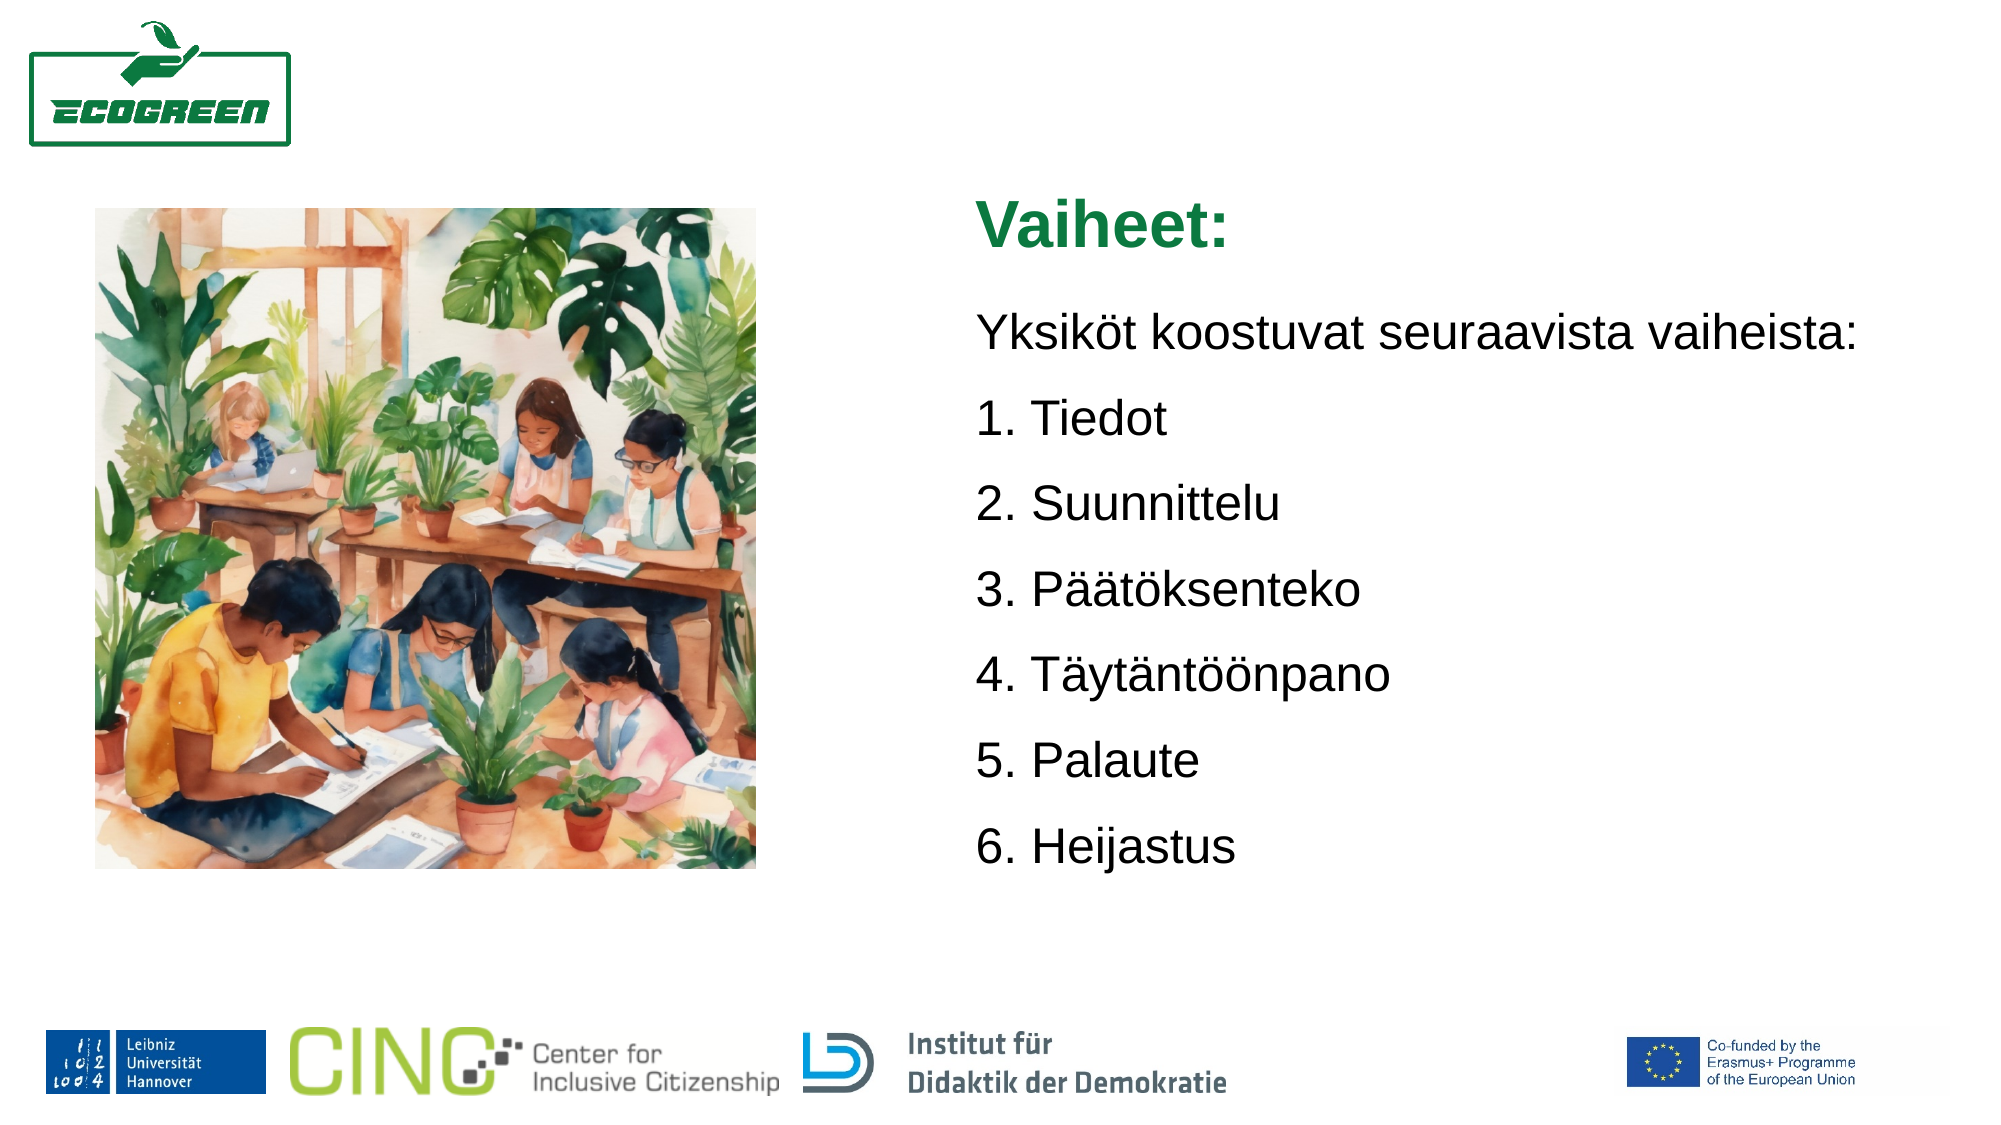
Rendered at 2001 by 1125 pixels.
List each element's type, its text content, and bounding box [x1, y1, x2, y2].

picture [803, 1031, 1226, 1093]
text_box Vaiheet: [960, 167, 1961, 269]
picture [95, 208, 756, 869]
picture [19, 0, 300, 168]
picture [46, 1030, 266, 1094]
text_box [0, 994, 2000, 1125]
text_box Yksiköt koostuvat seuraavista vaiheista: 1. Tiedot 2. Suunnittelu 3. Päätöksenteko 4. Täytäntöönpano 5. Palaute 6. Heijastus [960, 283, 1950, 881]
picture [1614, 1026, 1950, 1096]
picture [290, 1027, 779, 1096]
